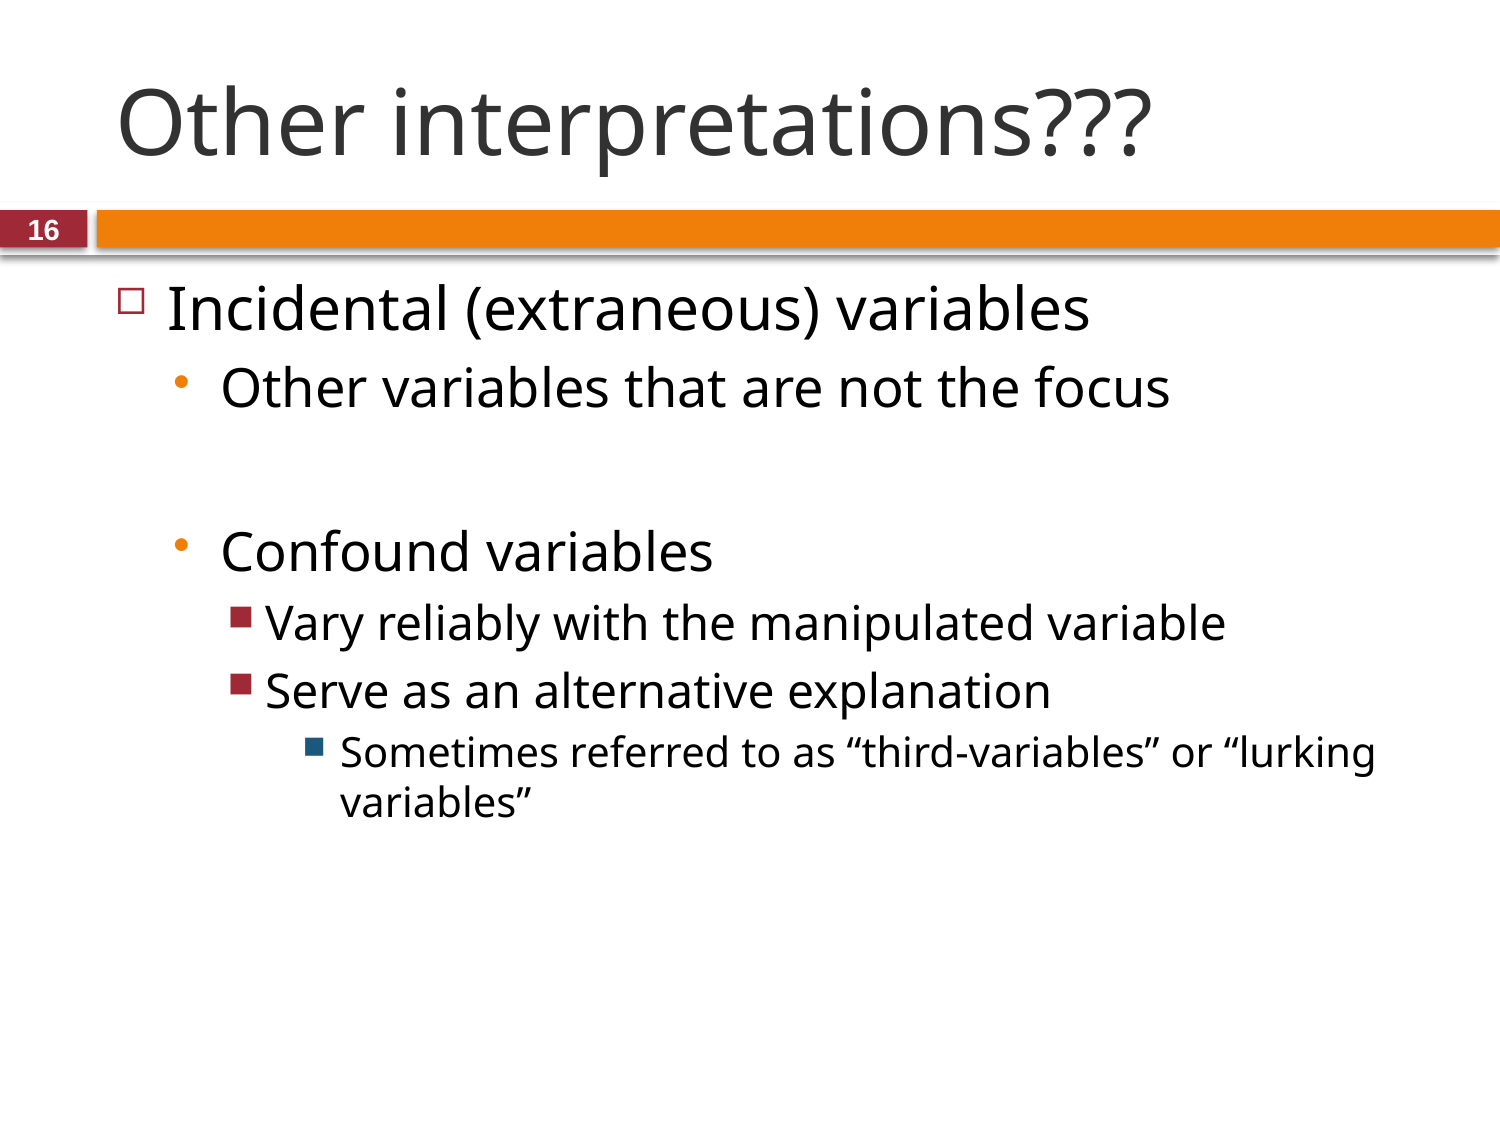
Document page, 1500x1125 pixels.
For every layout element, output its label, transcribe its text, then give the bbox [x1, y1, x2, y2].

slide_number 16 [0, 208, 88, 249]
list Incidental (extraneous) variables Other variables that are not the focus Confound variables Vary reliably with the manipulated variable Serve as an alternative explanation Sometimes referred to as “third-variables” or “lurking variables” [100, 262, 1438, 1000]
title Other interpretations??? [100, 37, 1438, 200]
